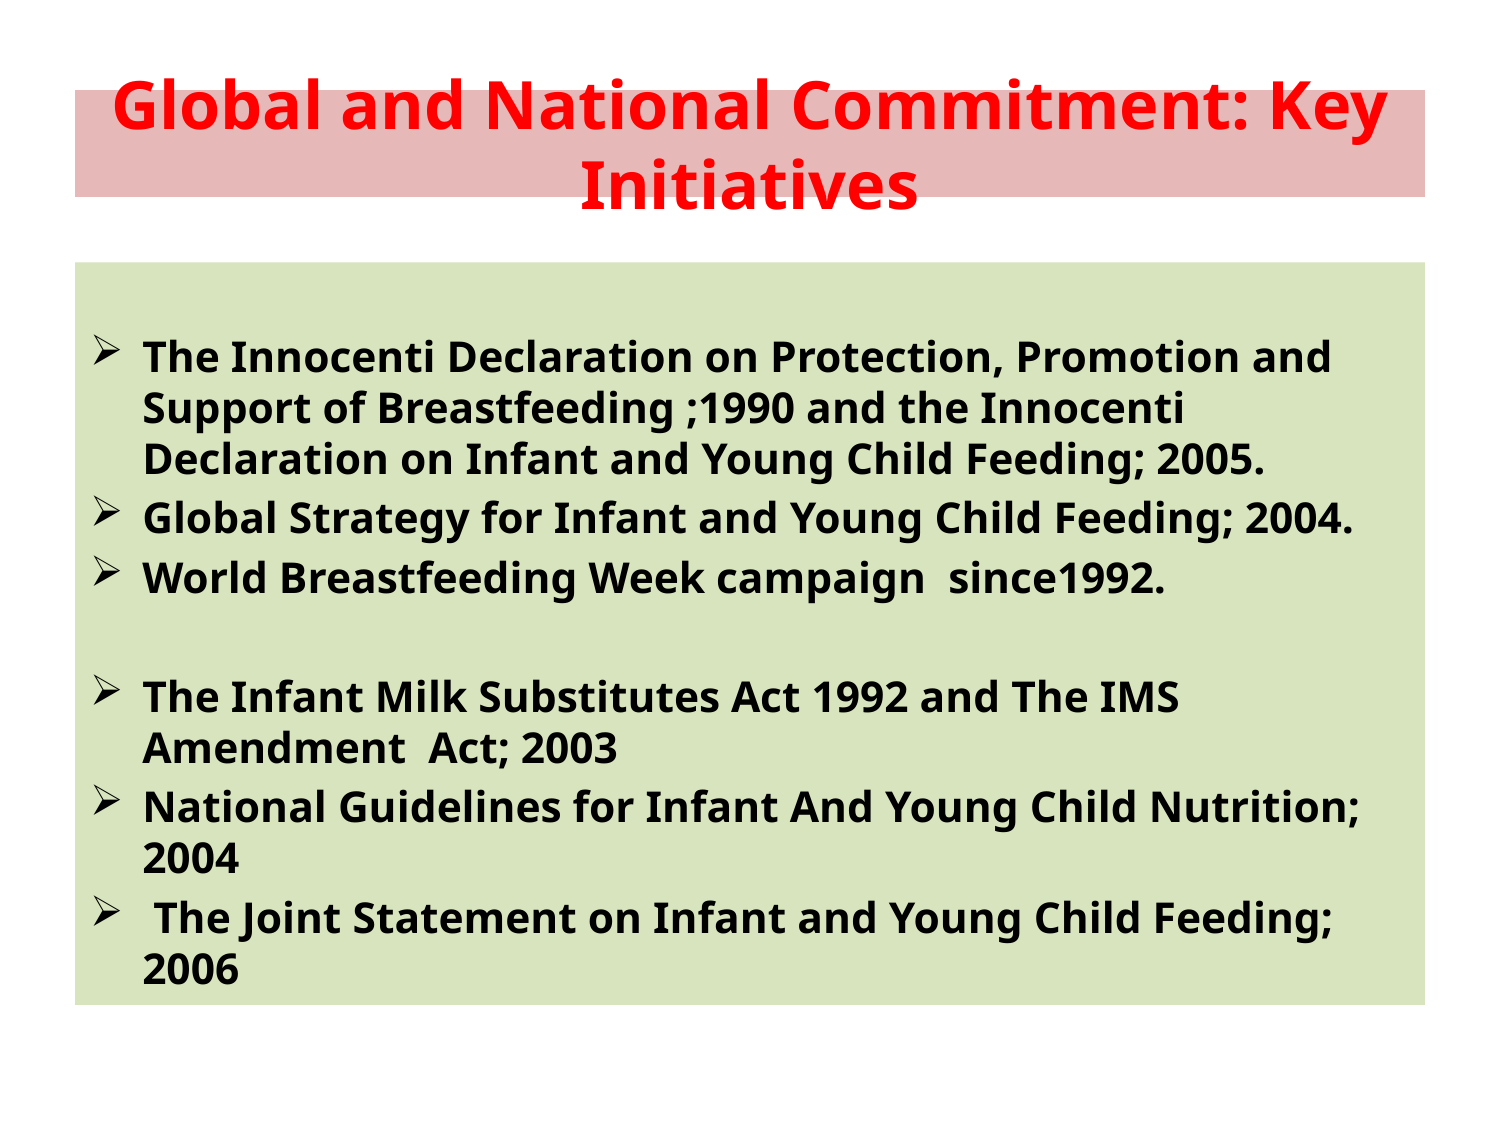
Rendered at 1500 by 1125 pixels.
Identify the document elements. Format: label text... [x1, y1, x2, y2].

list The Innocenti Declaration on Protection, Promotion and Support of Breastfeeding ;1990 and the Innocenti Declaration on Infant and Young Child Feeding; 2005. Global Strategy for Infant and Young Child Feeding; 2004. World Breastfeeding Week campaign since1992. The Infant Milk Substitutes Act 1992 and The IMS Amendment Act; 2003 National Guidelines for Infant And Young Child Nutrition; 2004 The Joint Statement on Infant and Young Child Feeding; 2006 [75, 262, 1425, 1005]
title Global and National Commitment: Key Initiatives [75, 90, 1425, 197]
